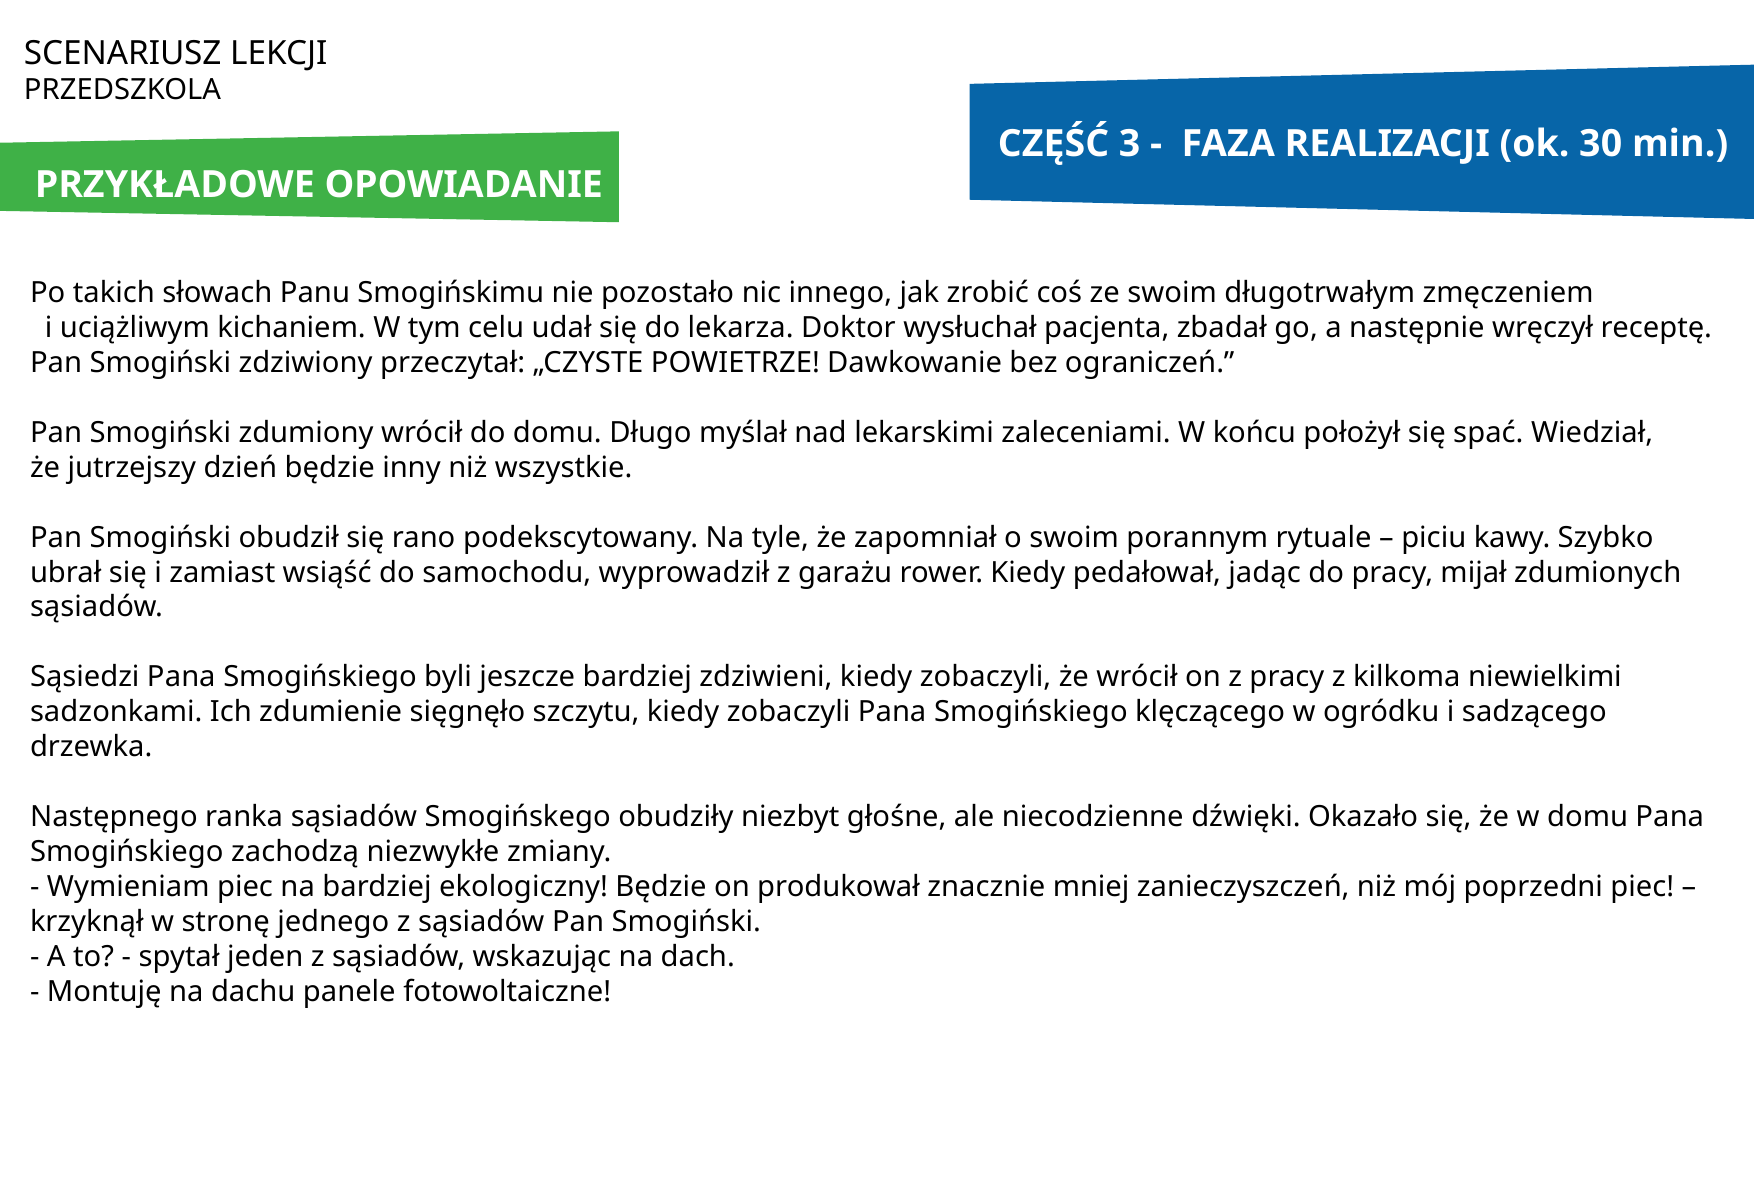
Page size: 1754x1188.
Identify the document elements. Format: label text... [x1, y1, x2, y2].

text_box SCENARIUSZ LEKCJI PRZEDSZKOLA [9, 23, 516, 114]
text_box [0, 130, 620, 224]
text_box PRZYKŁADOWE OPOWIADANIE [20, 152, 619, 212]
text_box CZĘŚĆ 3 - FAZA REALIZACJI (ok. 30 min.) [983, 111, 1745, 172]
text_box [968, 63, 1754, 221]
text_box Po takich słowach Panu Smogińskimu nie pozostało nic innego, jak zrobić coś ze swoim długotrwałym zmęczeniem i uciążliwym kichaniem. W tym celu udał się do lekarza. Doktor wysłuchał pacjenta, zbadał go, a następnie wręczył receptę. Pan Smogiński zdziwiony przeczytał: „CZYSTE POWIETRZE! Dawkowanie bez ograniczeń.” Pan Smogiński zdumiony wrócił do domu. Długo myślał nad lekarskimi zaleceniami. W końcu położył się spać. Wiedział, że jutrzejszy dzień będzie inny niż wszystkie. Pan Smogiński obudził się rano podekscytowany. Na tyle, że zapomniał o swoim porannym rytuale – piciu kawy. Szybko ubrał się i zamiast wsiąść do samochodu, wyprowadził z garażu rower. Kiedy pedałował, jadąc do pracy, mijał zdumionych sąsiadów. Sąsiedzi Pana Smogińskiego byli jeszcze bardziej zdziwieni, kiedy zobaczyli, że wrócił on z pracy z kilkoma niewielkimi sadzonkami. Ich zdumienie sięgnęło szczytu, kiedy zobaczyli Pana Smogińskiego klęczącego w ogródku i sadzącego drzewka. Następnego ranka sąsiadów Smogińskego obudziły niezbyt głośne, ale niecodzienne dźwięki. Okazało się, że w domu Pana Smogińskiego zachodzą niezwykłe zmiany. - Wymieniam piec na bardziej ekologiczny! Będzie on produkował znacznie mniej zanieczyszczeń, niż mój poprzedni piec! – krzyknął w stronę jednego z sąsiadów Pan Smogiński. - A to? - spytał jeden z sąsiadów, wskazując na dach. - Montuję na dachu panele fotowoltaiczne! [15, 265, 1729, 1015]
